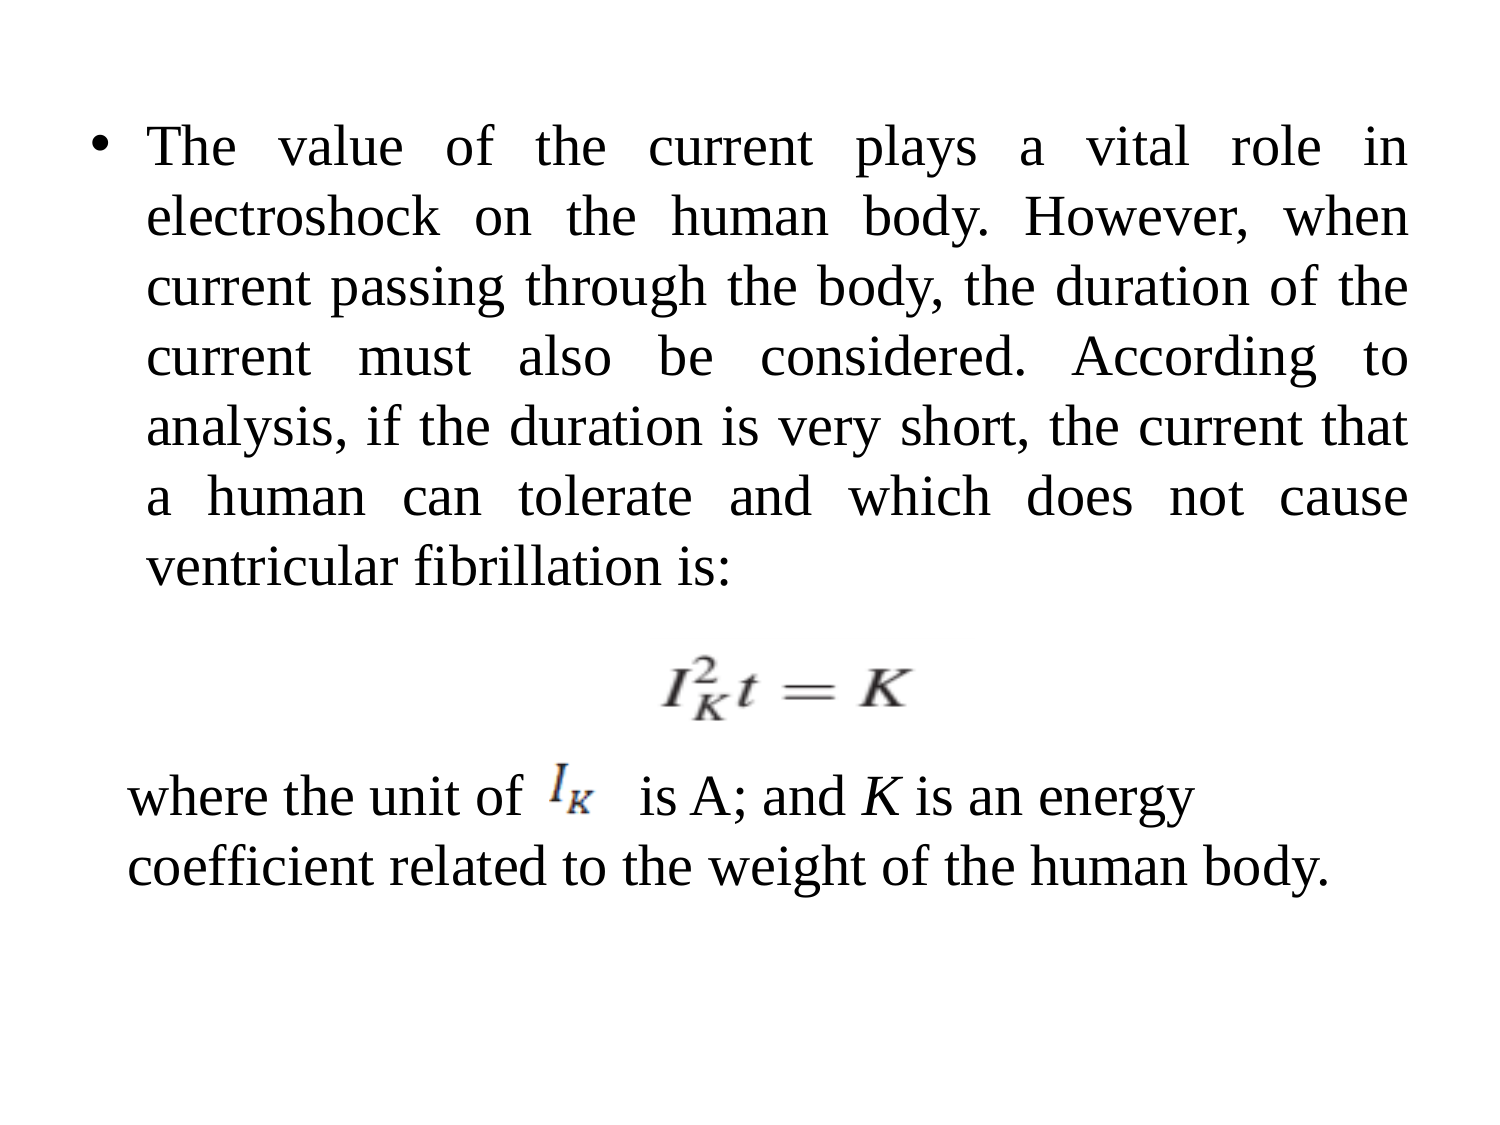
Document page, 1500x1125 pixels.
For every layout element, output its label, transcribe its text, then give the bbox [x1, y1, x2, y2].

picture [649, 637, 976, 763]
text_box where the unit of is A; and K is an energy coefficient related to the weight of the human body. [112, 750, 1350, 975]
picture [549, 749, 601, 824]
list The value of the current plays a vital role in electroshock on the human body. However, when current passing through the body, the duration of the current must also be considered. According to analysis, if the duration is very short, the current that a human can tolerate and which does not cause ventricular fibrillation is: [75, 99, 1425, 1005]
